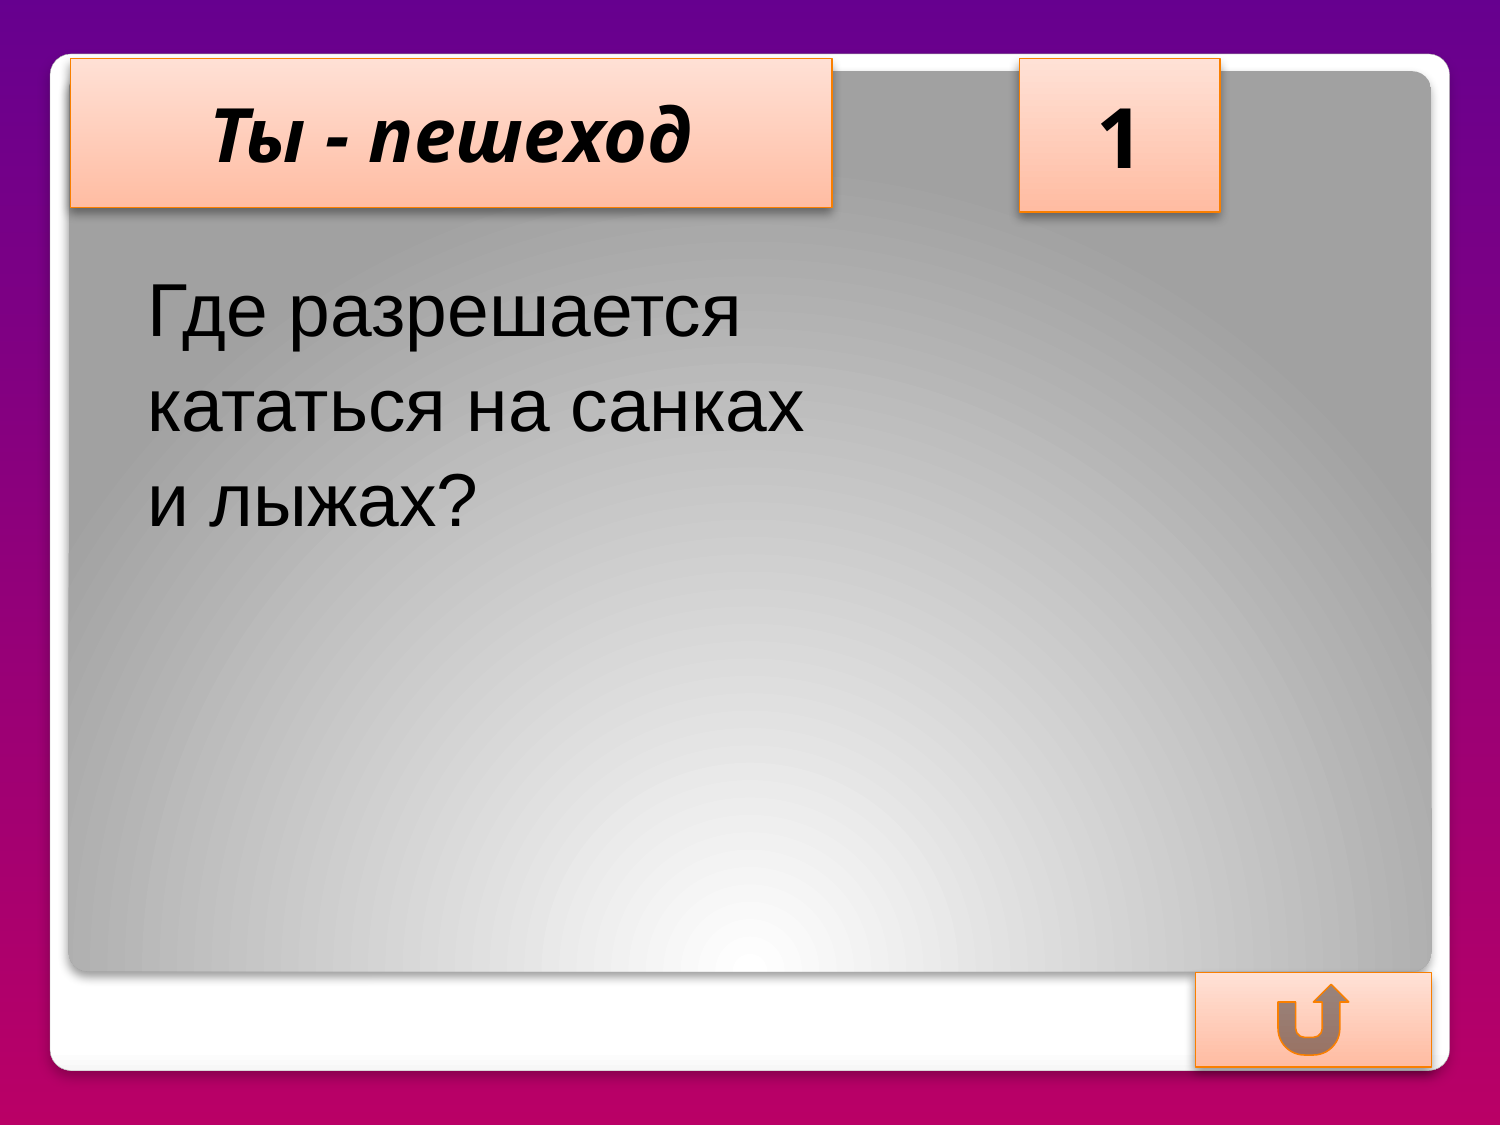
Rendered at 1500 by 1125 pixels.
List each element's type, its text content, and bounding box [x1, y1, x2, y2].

text_box [1195, 972, 1432, 1068]
text_box Ты - пешеход [70, 58, 833, 208]
list Где разрешается кататься на санках и лыжах? [116, 245, 833, 891]
text_box 1 [1019, 58, 1221, 213]
